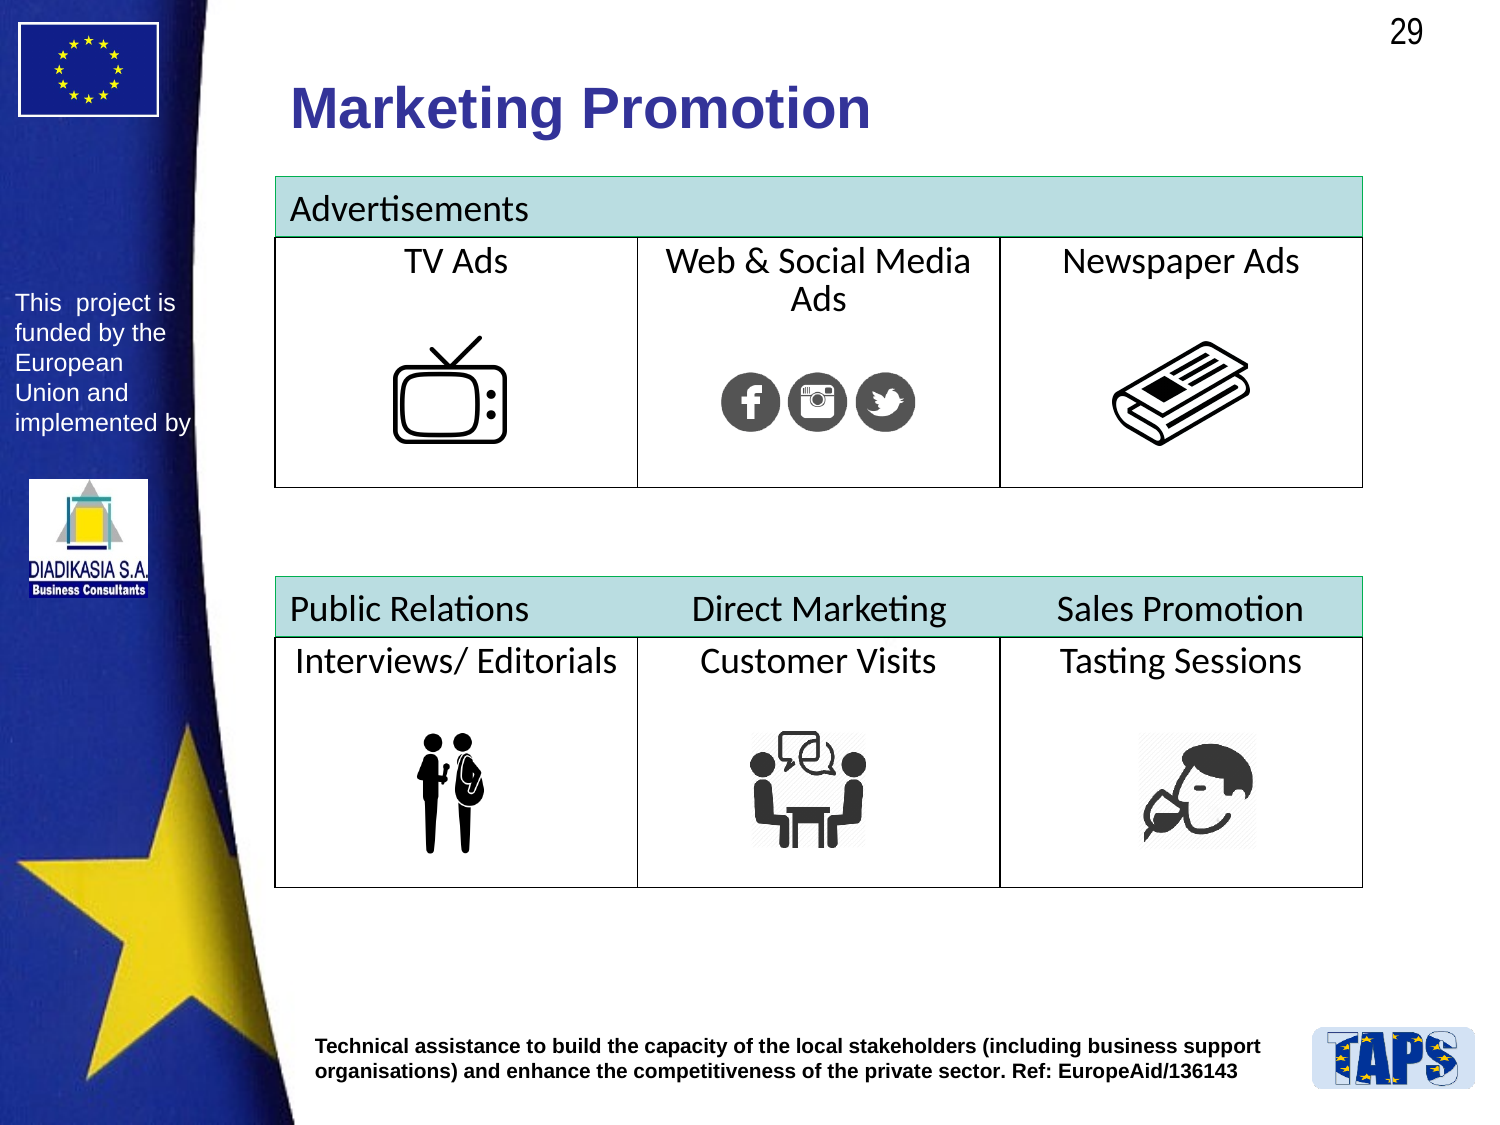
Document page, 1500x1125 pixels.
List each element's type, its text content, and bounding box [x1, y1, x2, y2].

table_header Interviews/ Editorials [276, 638, 637, 887]
table_header TV Ads [276, 238, 637, 487]
table_header Newspaper Ads [1001, 238, 1362, 487]
text_box Advertisements [275, 176, 1363, 237]
picture [0, 0, 1500, 1125]
table_header Customer Visits [638, 638, 999, 887]
table_header Tasting Sessions [1001, 638, 1362, 887]
table_header Web & Social Media Ads [638, 238, 999, 487]
text_box Public Relations Direct Marketing Sales Promotion [275, 576, 1363, 637]
title Marketing Promotion [274, 62, 1463, 149]
